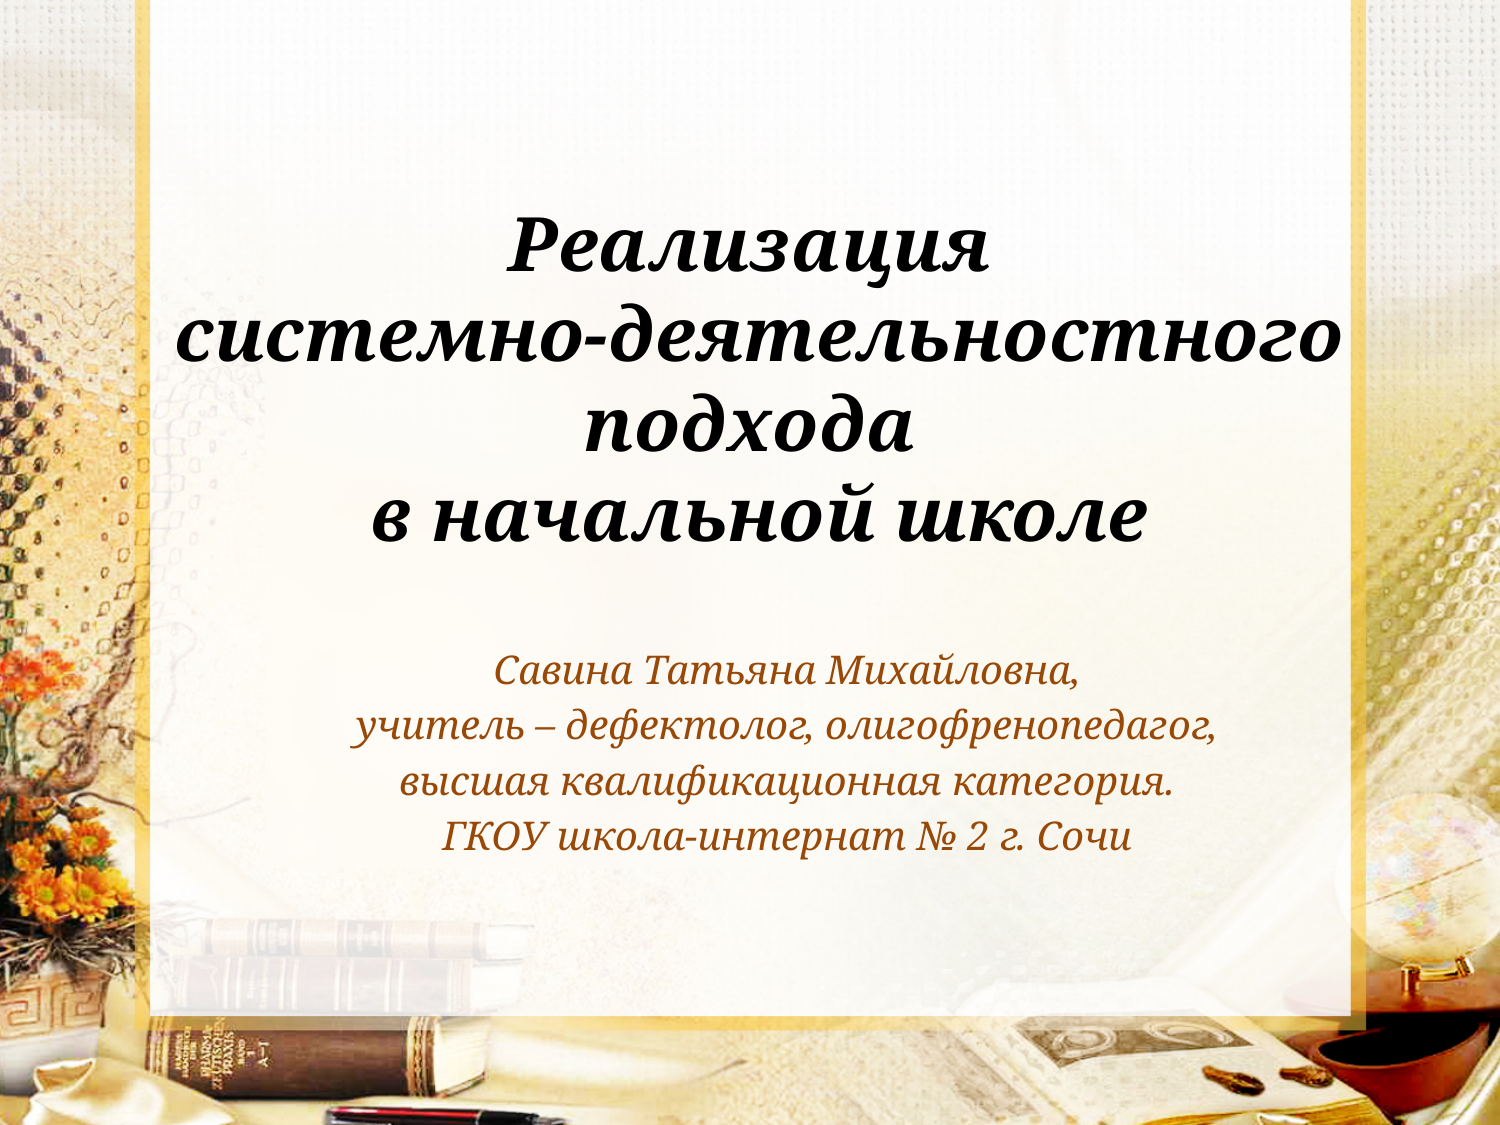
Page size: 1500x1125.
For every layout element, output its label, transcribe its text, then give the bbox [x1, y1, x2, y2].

title Реализация системно-деятельностного подхода в начальной школе [112, 162, 1388, 591]
subtitle Савина Татьяна Михайловна, учитель – дефектолог, олигофренопедагог, высшая квалификационная категория. ГКОУ школа-интернат № 2 г. Сочи [225, 637, 1350, 925]
picture [0, 0, 1500, 1125]
